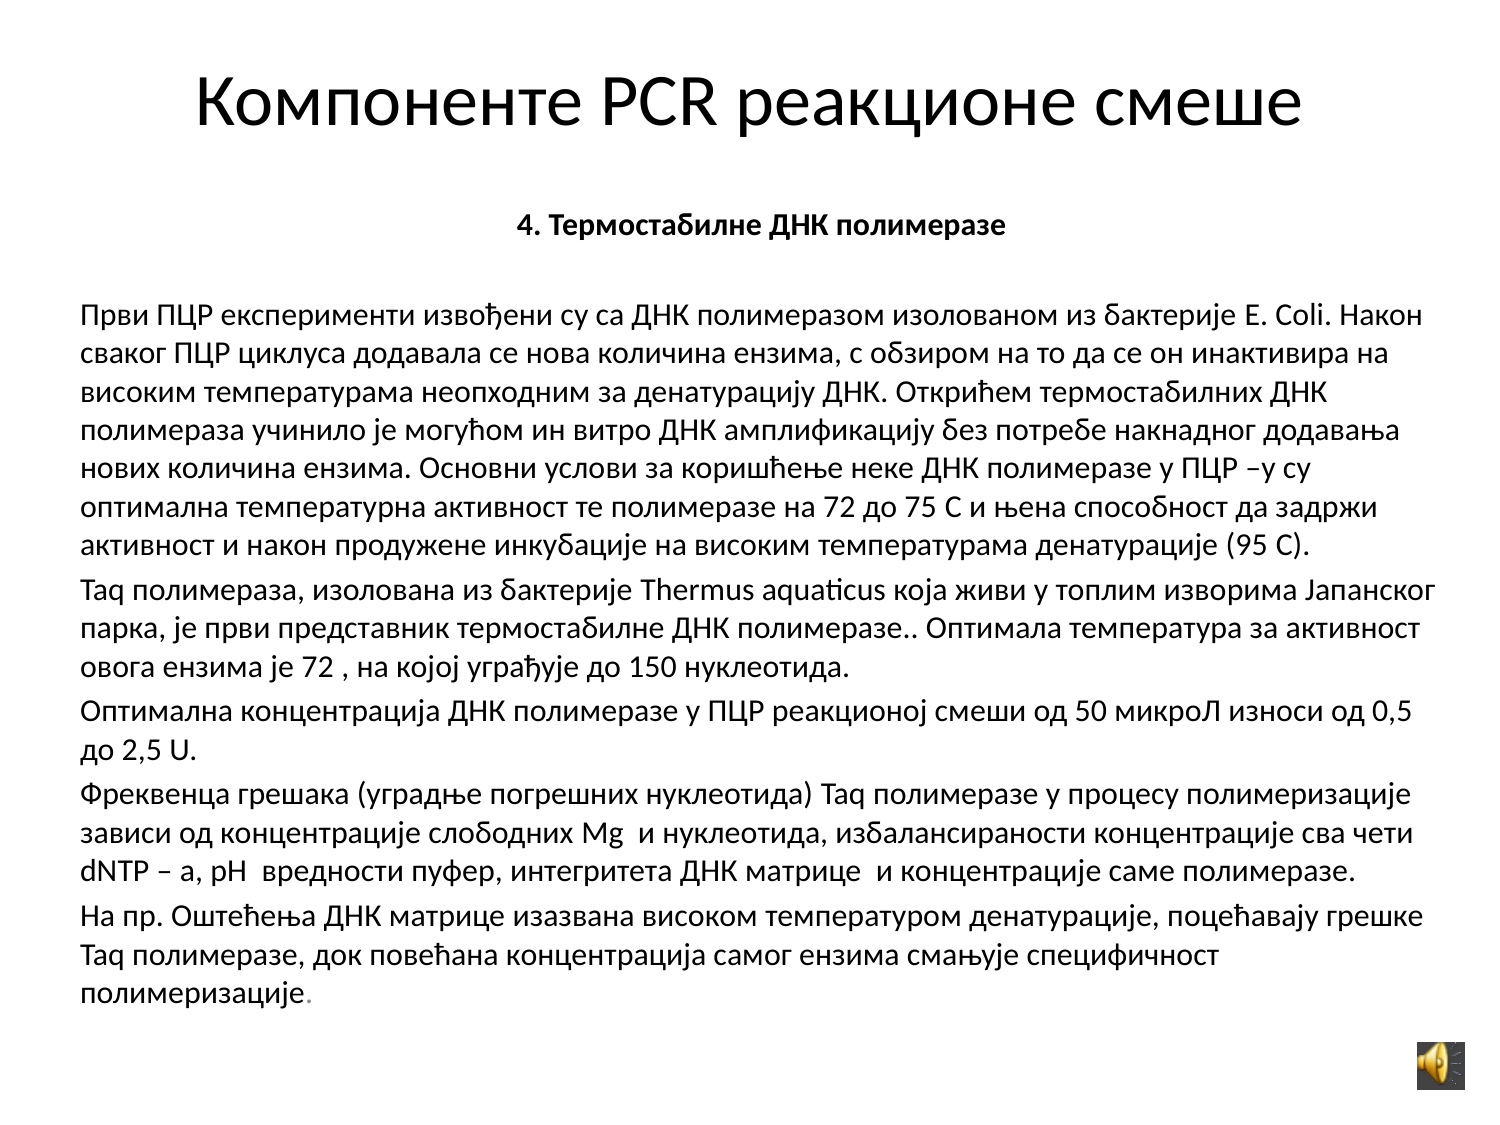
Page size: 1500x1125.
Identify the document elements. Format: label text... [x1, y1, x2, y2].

picture [1415, 1040, 1467, 1092]
subtitle 4. Термостабилне ДНК полимеразе Први ПЦР експерименти извођени су са ДНК полимеразом изолованом из бактерије E. Coli. Након сваког ПЦР циклуса додавала се нова количина ензима, с обзиром на то да се он инактивира на високим температурама неопходним за денатурацију ДНК. Открићем термостабилних ДНК полимераза учинило је могућом ин витро ДНК амплификацију без потребе накнадног додавања нових количина ензима. Основни услови за коришћење неке ДНК полимеразе у ПЦР –у су оптимална температурна активност те полимеразе на 72 до 75 C и њена способност да задржи активност и након продужене инкубације на високим температурама денатурације (95 C). Taq полимераза, изолована из бактерије Thermus aquaticus која живи у топлим изворима Јапанског парка, је први представник термостабилне ДНК полимеразе.. Оптимала температура за активност овога ензима је 72 , на којој уграђује до 150 нуклеотида. Оптимална концентрација ДНК полимеразе у ПЦР реакционој смеши од 50 микроЛ износи од 0,5 до 2,5 U. Фреквенца грешака (уградње погрешних нуклеотида) Taq полимеразе у процесу полимеризације зависи од концентрације слободних Mg и нуклеотида, избалансираности концентрације сва чети dNTP – a, pH вредности пуфер, интегритета ДНК матрице и концентрације саме полимеразе. На пр. Оштећења ДНК матрице изазвана високом температуром денатурације, поцећавају грешке Taq полимеразе, док повећана концентрација самог ензима смањује специфичност полимеризације. [64, 196, 1459, 1047]
title Компоненте PCR реакционе смеше [112, 42, 1388, 149]
